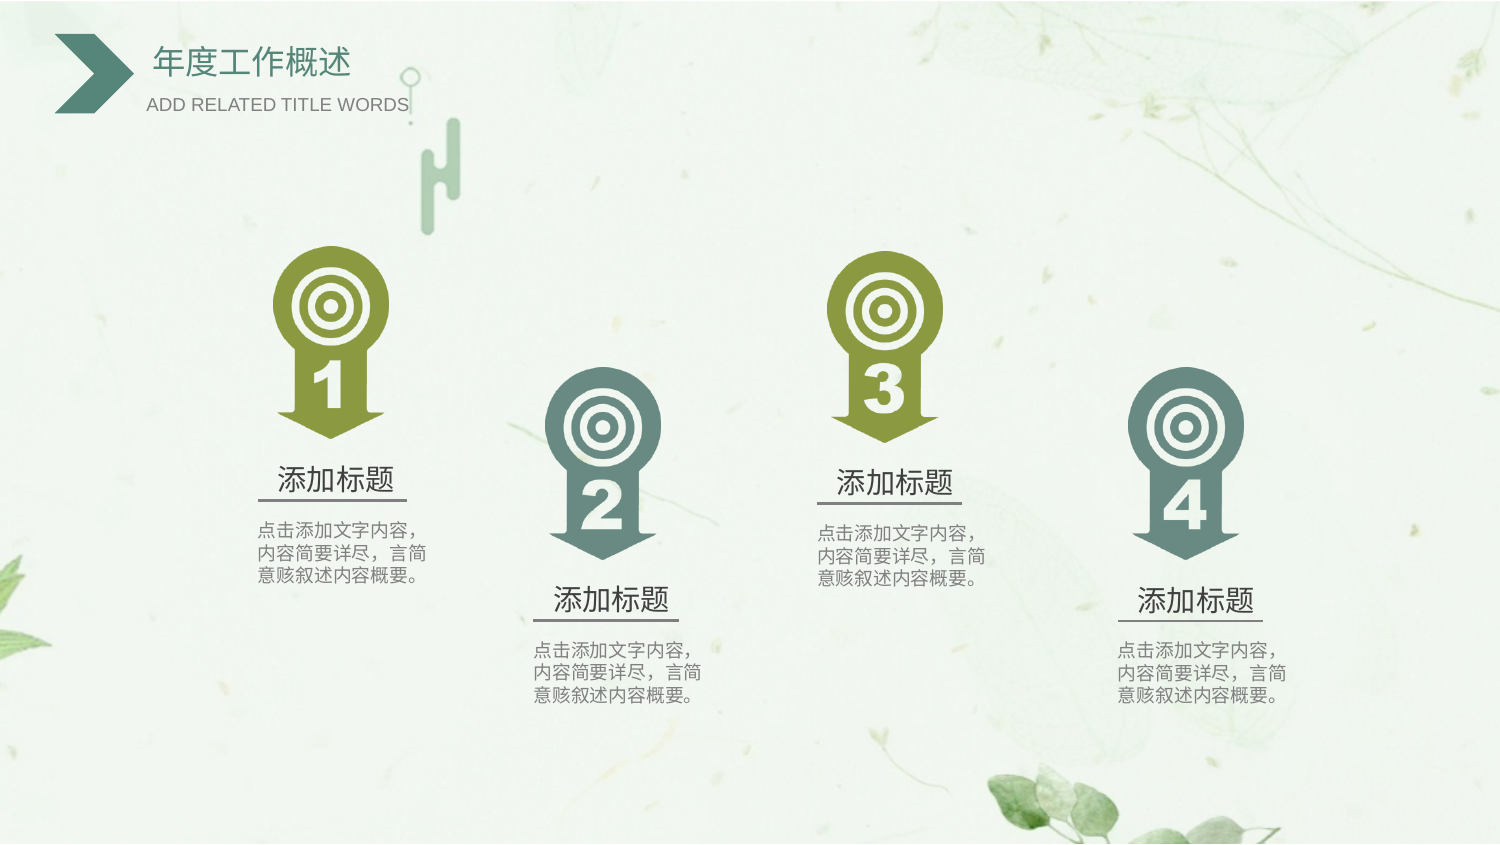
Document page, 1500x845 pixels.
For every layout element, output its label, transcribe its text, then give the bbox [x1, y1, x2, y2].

text_box 添加标题 [821, 457, 969, 508]
text_box 添加标题 [1122, 574, 1270, 625]
text_box 添加标题 [538, 574, 686, 624]
text_box 点击添加文字内容，内容简要详尽，言简意赅叙述内容概要。 [242, 511, 451, 594]
text_box 添加标题 [262, 454, 410, 505]
picture [0, 2, 1500, 844]
text_box 点击添加文字内容，内容简要详尽，言简意赅叙述内容概要。 [802, 514, 1010, 597]
text_box 点击添加文字内容，内容简要详尽，言简意赅叙述内容概要。 [1102, 631, 1311, 715]
text_box 点击添加文字内容，内容简要详尽，言简意赅叙述内容概要。 [518, 630, 727, 714]
